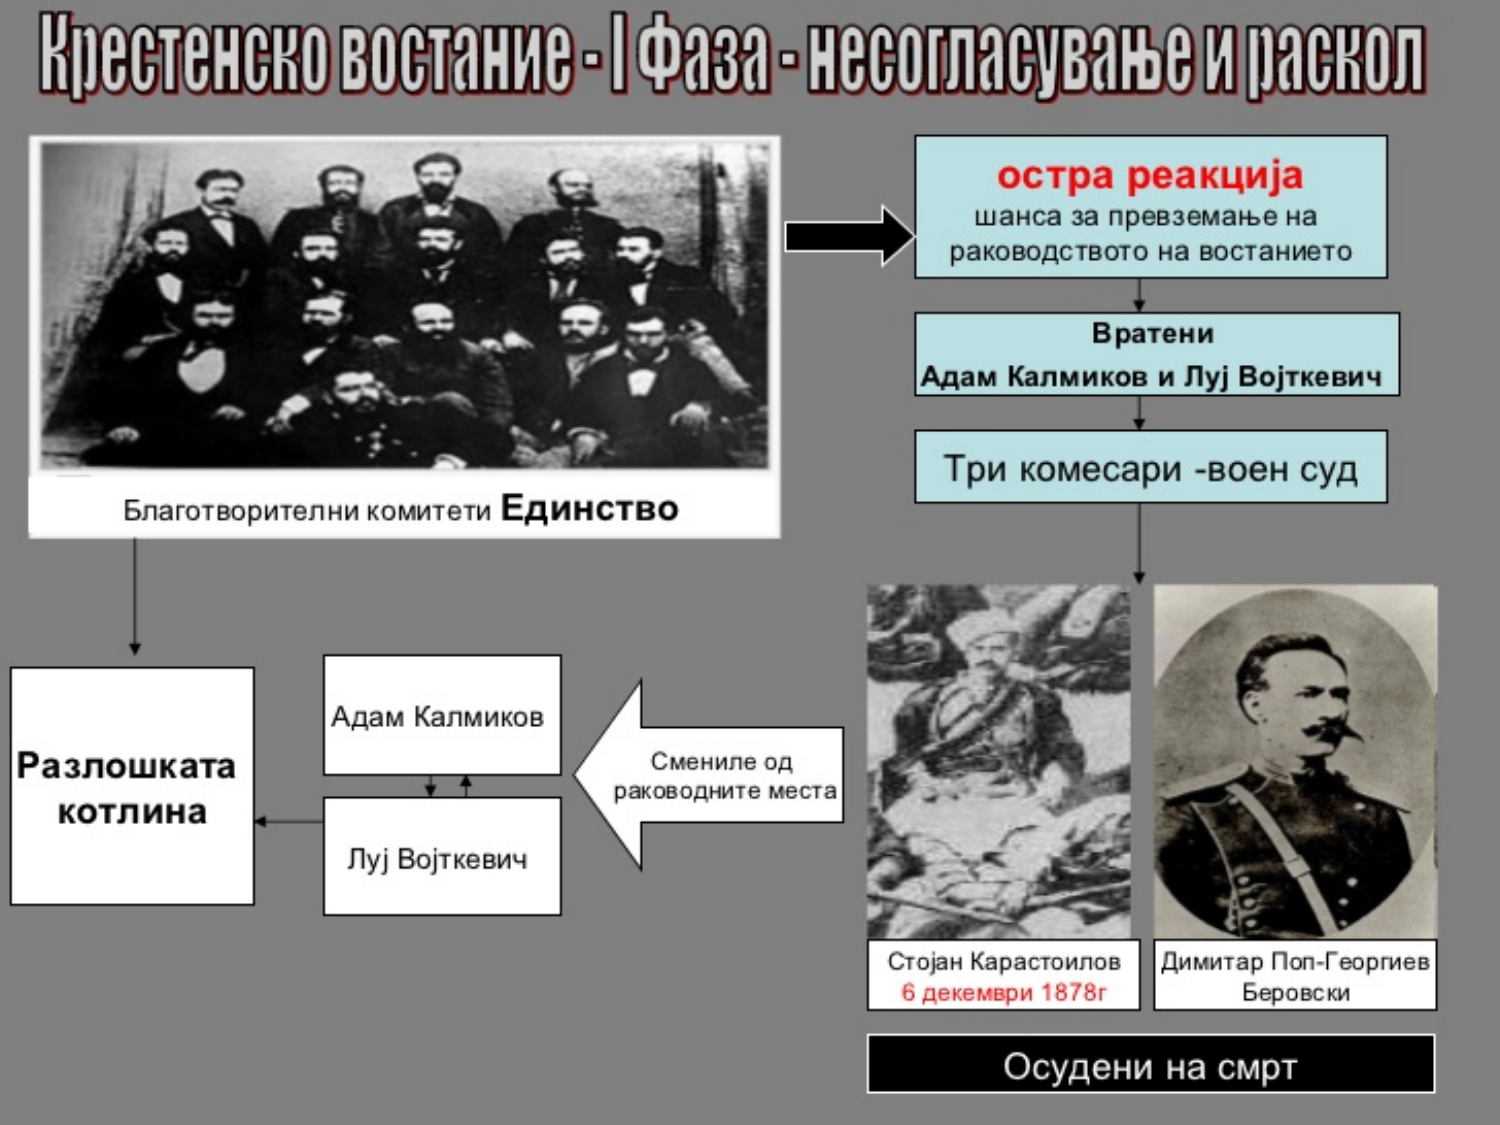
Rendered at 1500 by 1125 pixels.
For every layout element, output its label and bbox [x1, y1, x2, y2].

list [0, 0, 1500, 1125]
